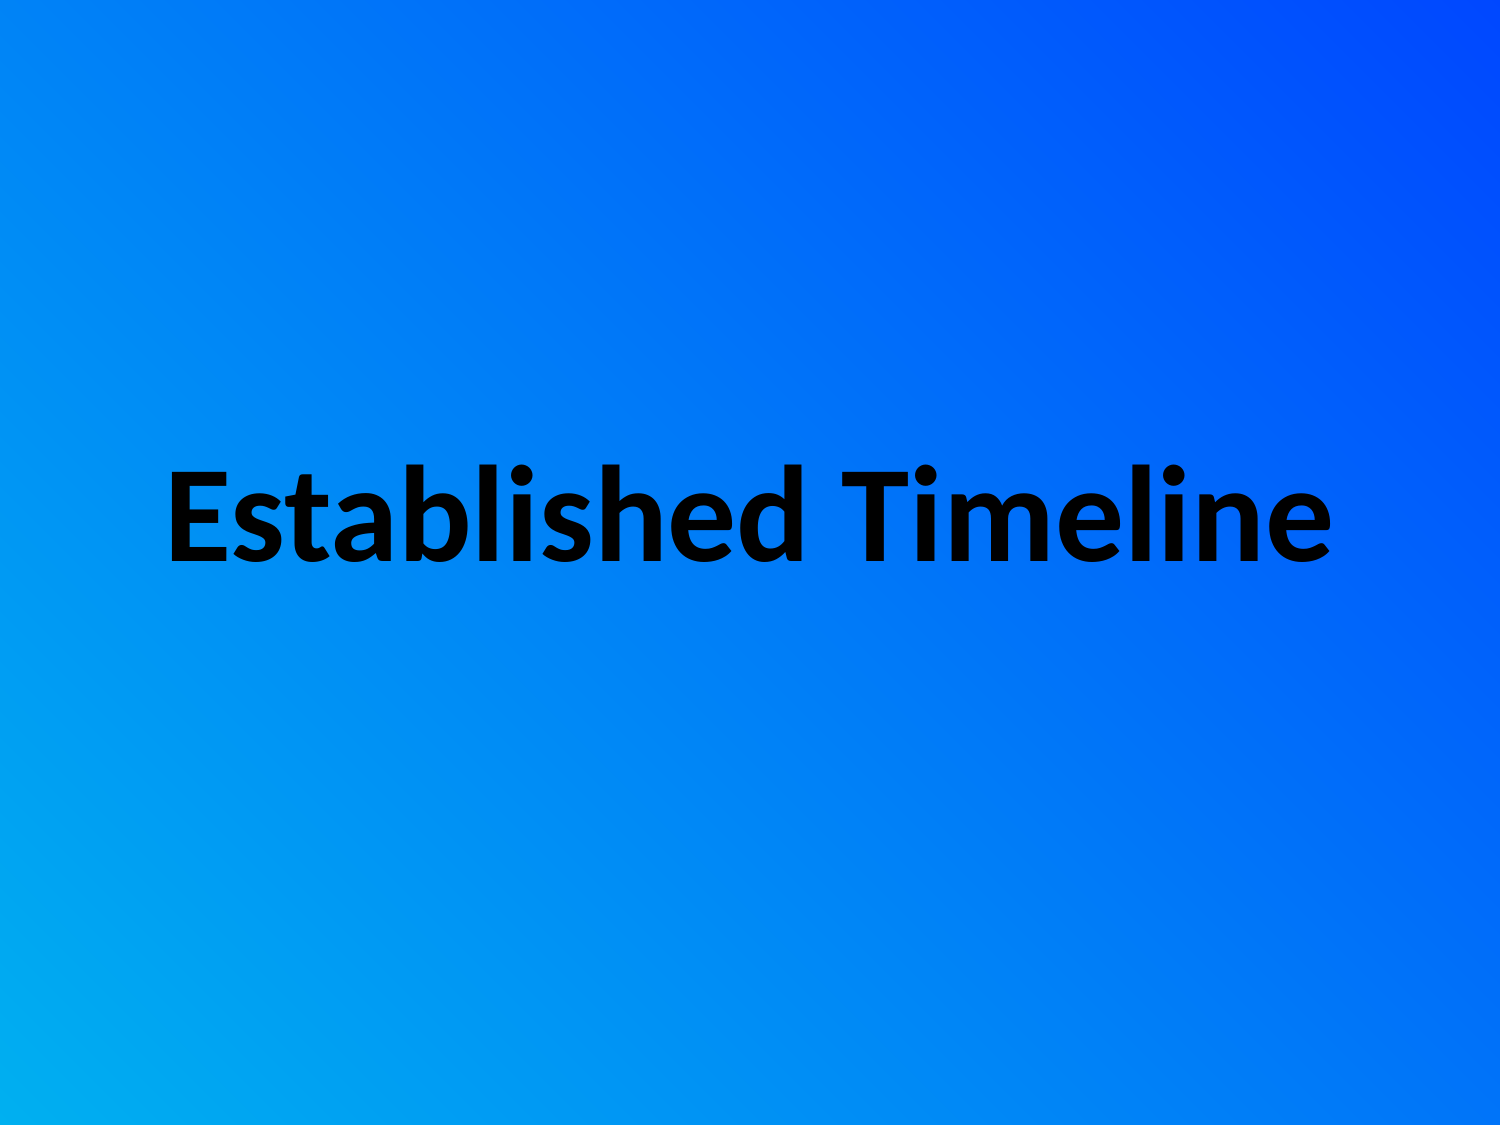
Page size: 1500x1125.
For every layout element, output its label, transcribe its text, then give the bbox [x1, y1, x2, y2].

title Established Timeline [75, 412, 1425, 600]
